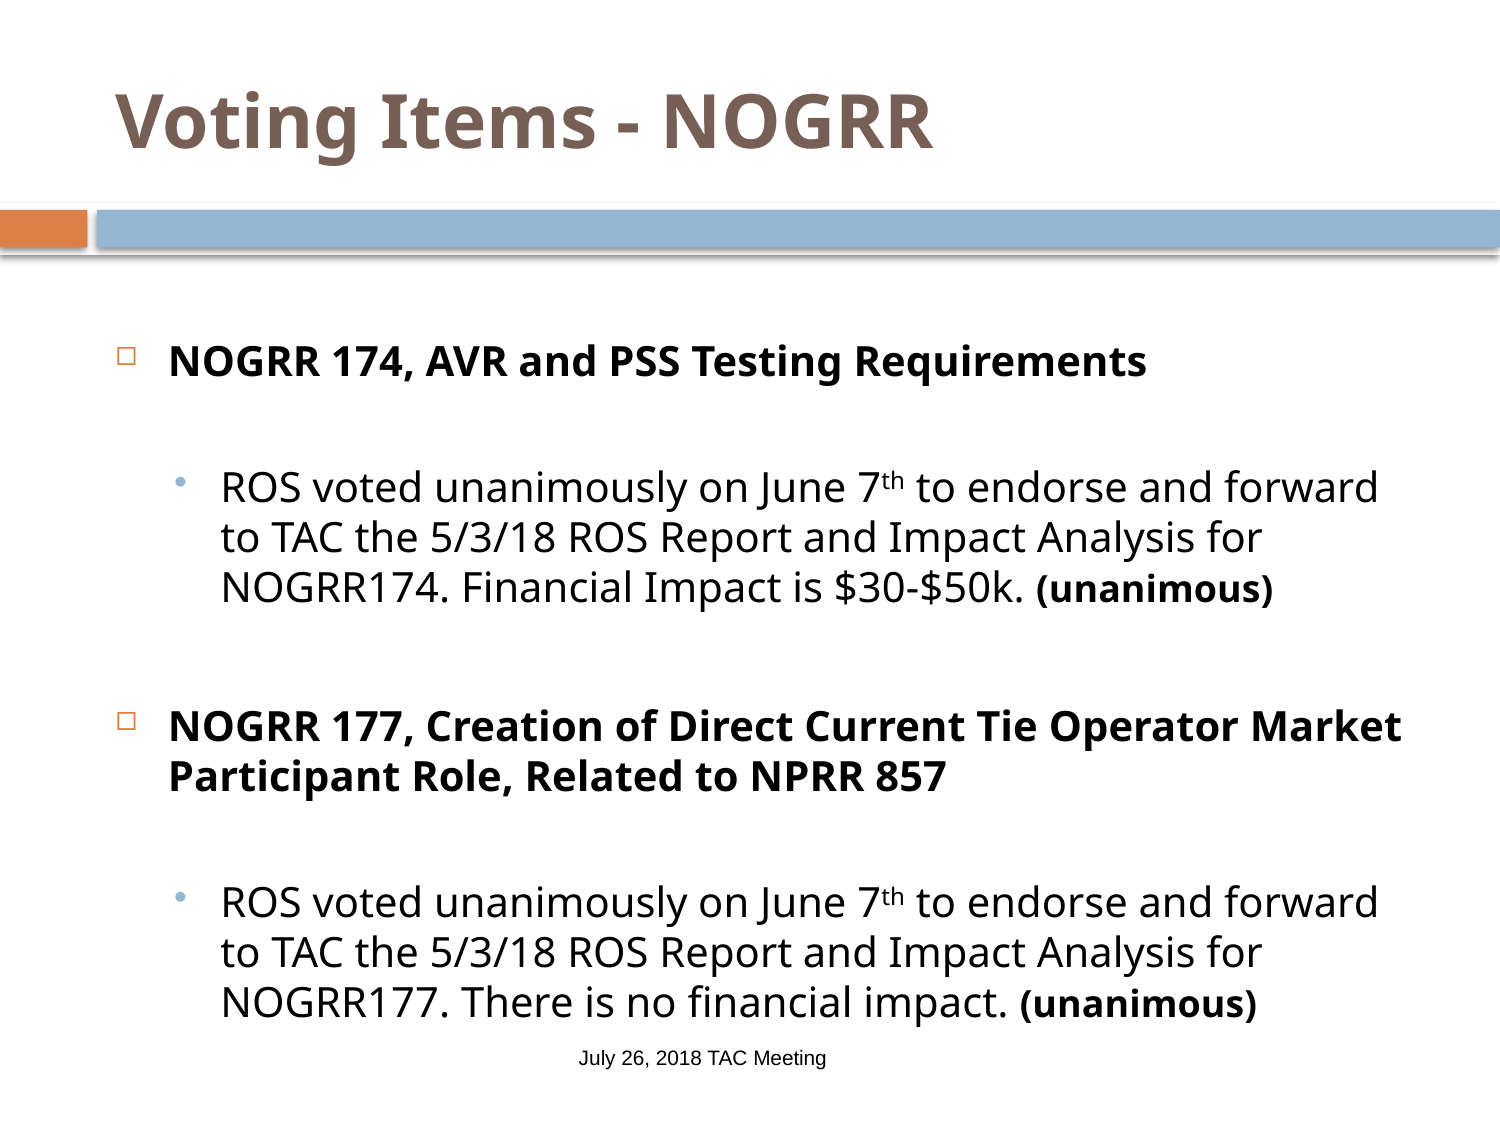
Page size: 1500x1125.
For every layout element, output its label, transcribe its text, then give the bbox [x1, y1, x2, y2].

list NOGRR 174, AVR and PSS Testing Requirements ROS voted unanimously on June 7th to endorse and forward to TAC the 5/3/18 ROS Report and Impact Analysis for NOGRR174. Financial Impact is $30-$50k. (unanimous) NOGRR 177, Creation of Direct Current Tie Operator Market Participant Role, Related to NPRR 857 ROS voted unanimously on June 7th to endorse and forward to TAC the 5/3/18 ROS Report and Impact Analysis for NOGRR177. There is no financial impact. (unanimous) [100, 262, 1439, 1001]
footer July 26, 2018 TAC Meeting [258, 1027, 1148, 1088]
title Voting Items - NOGRR [100, 37, 1439, 201]
